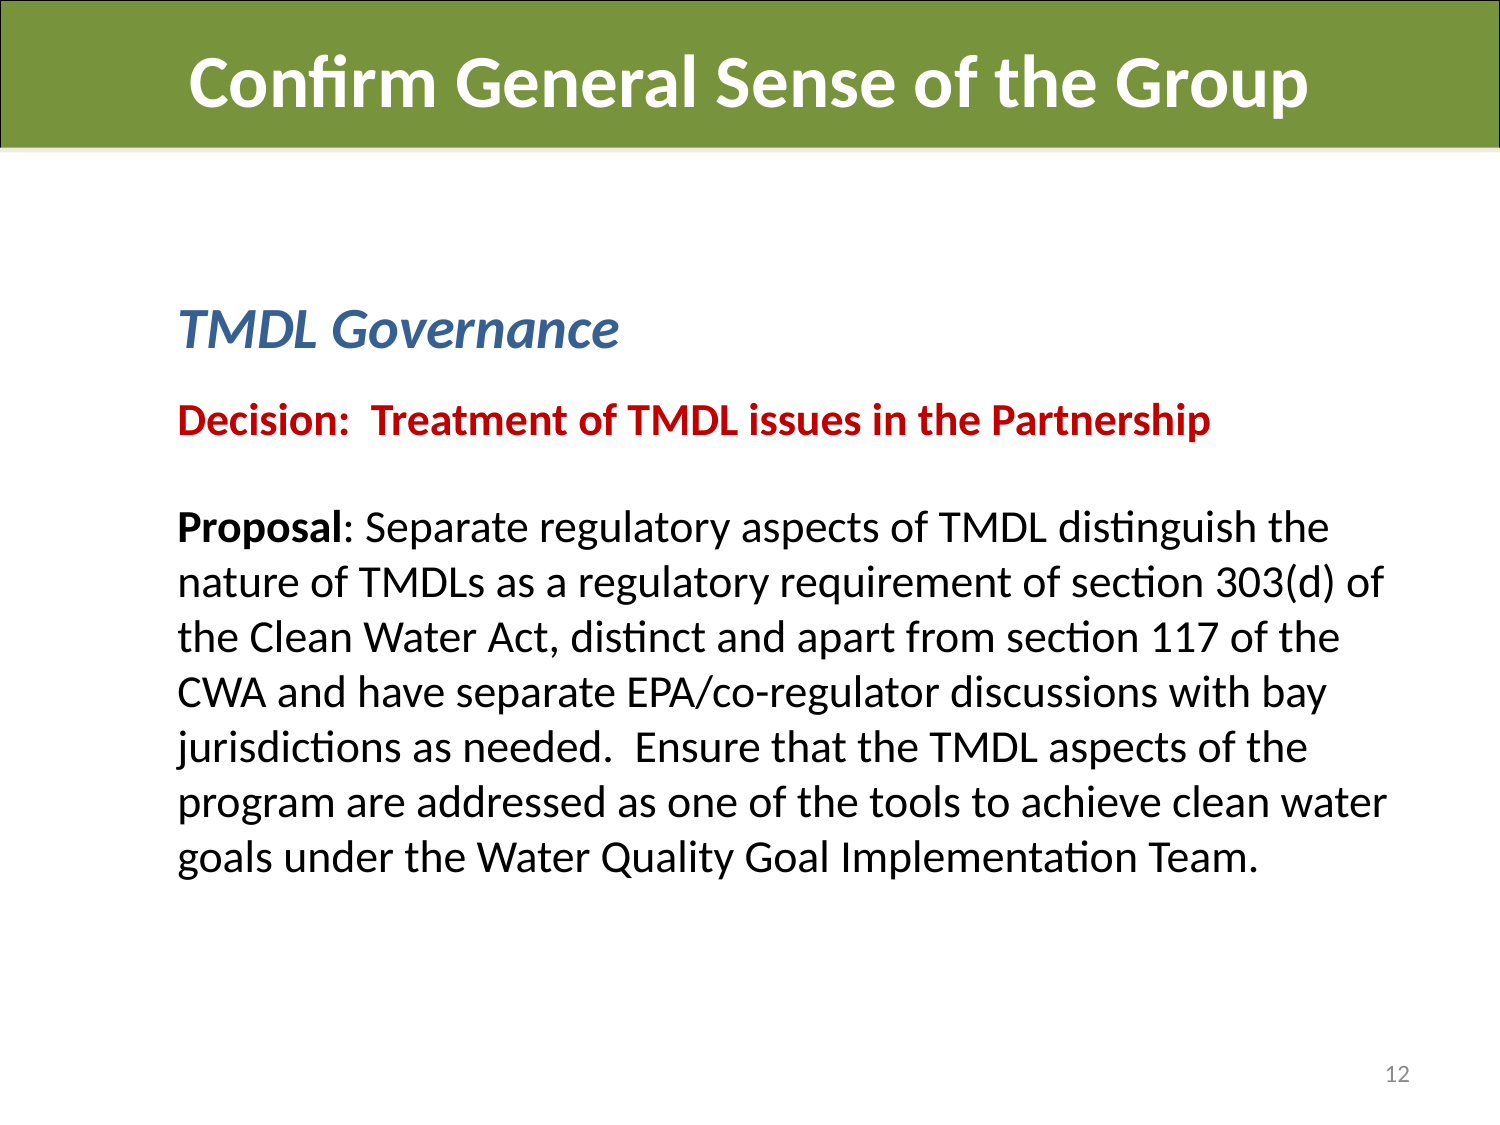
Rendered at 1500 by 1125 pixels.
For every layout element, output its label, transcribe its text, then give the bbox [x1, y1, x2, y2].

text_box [0, 0, 1500, 151]
text_box TMDL Governance Decision: Treatment of TMDL issues in the Partnership Proposal: Separate regulatory aspects of TMDL distinguish the nature of TMDLs as a regulatory requirement of section 303(d) of the Clean Water Act, distinct and apart from section 117 of the CWA and have separate EPA/co-regulator discussions with bay jurisdictions as needed. Ensure that the TMDL aspects of the program are addressed as one of the tools to achieve clean water goals under the Water Quality Goal Implementation Team. [162, 262, 1438, 940]
slide_number 12 [1074, 1042, 1425, 1103]
